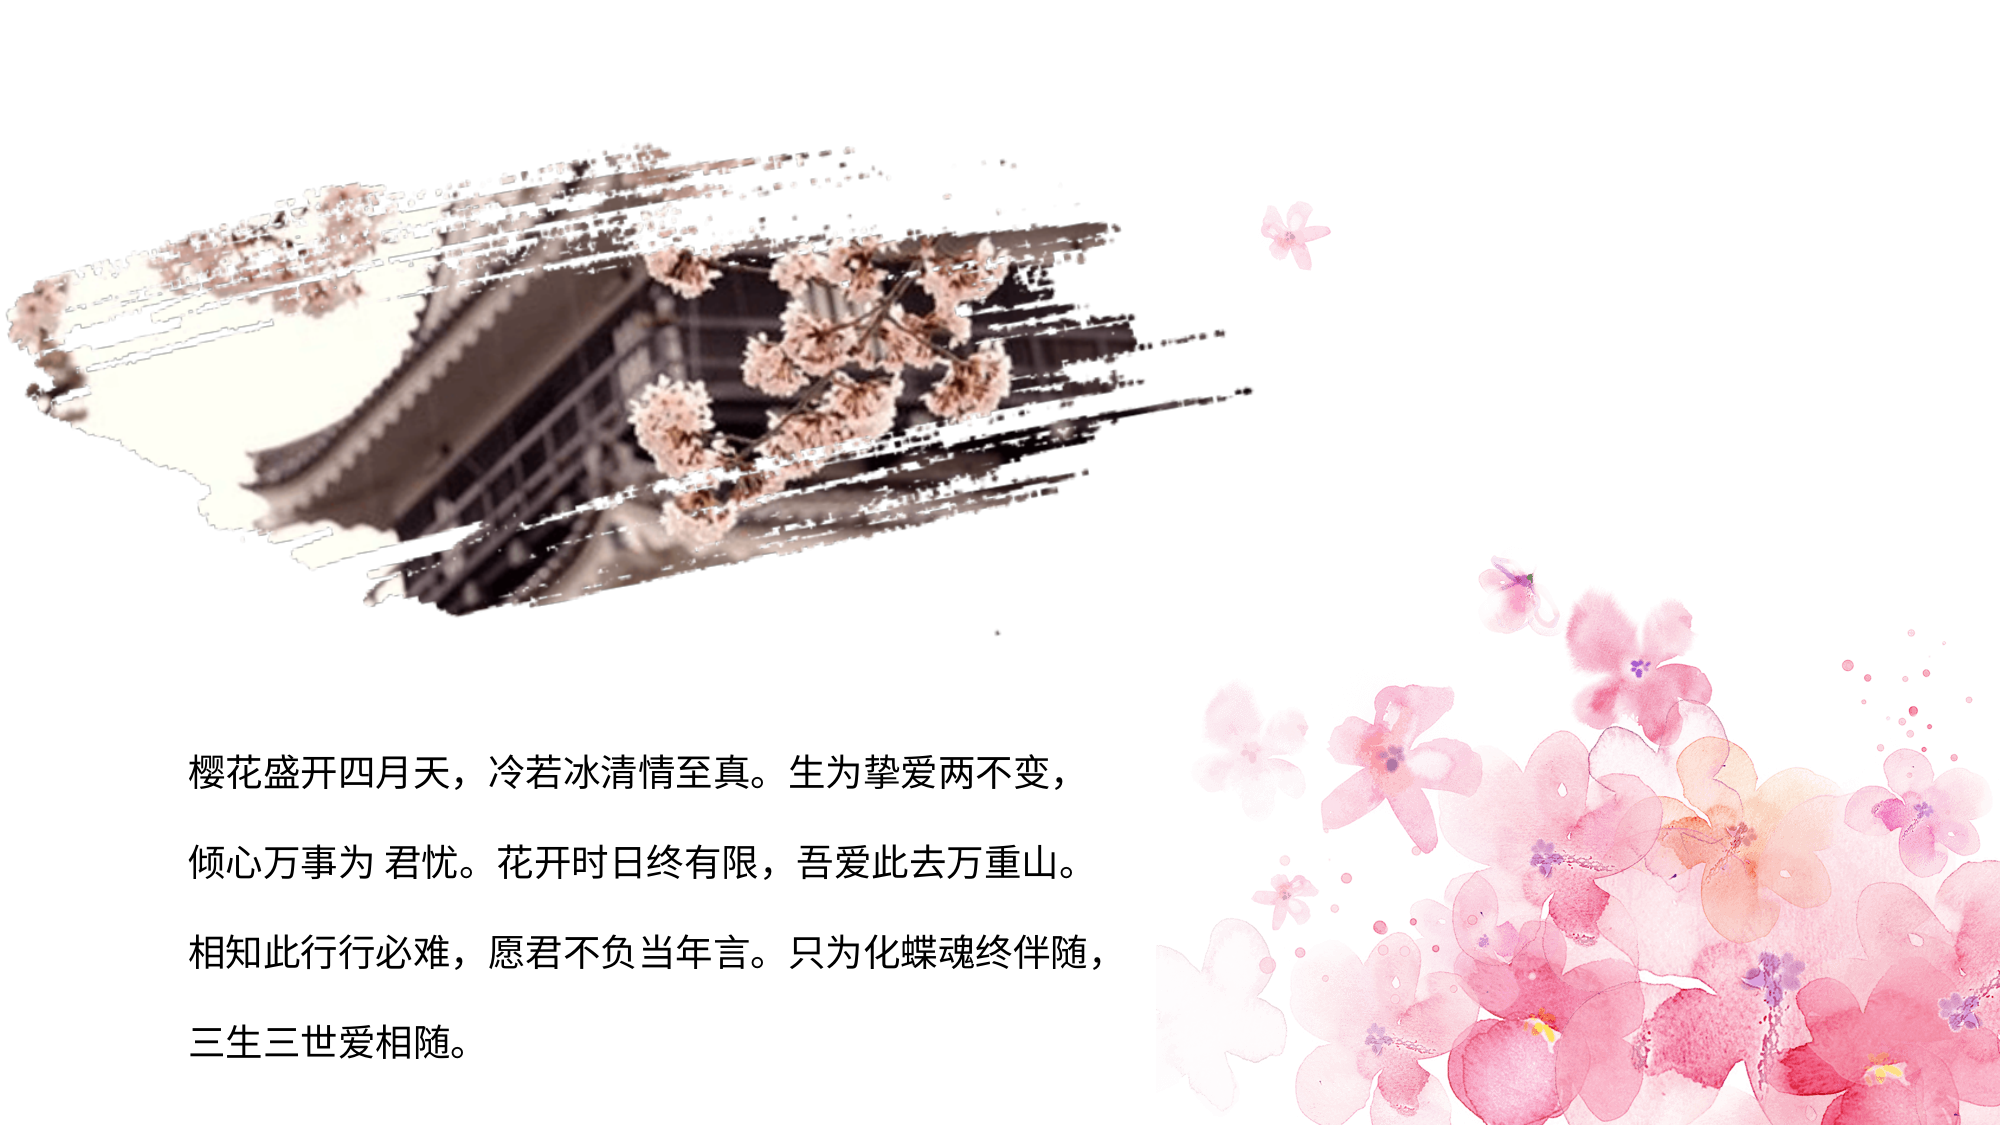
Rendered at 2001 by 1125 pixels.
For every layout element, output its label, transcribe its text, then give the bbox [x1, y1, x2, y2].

picture [0, 0, 2000, 1125]
text_box 樱花盛开四月天，冷若冰清情至真。生为挚爱两不变，倾心万事为 君忧。花开时日终有限，吾爱此去万重山。相知此行行必难，愿君不负当年言。只为化蝶魂终伴随，三生三世爱相随。 [173, 747, 1132, 1072]
